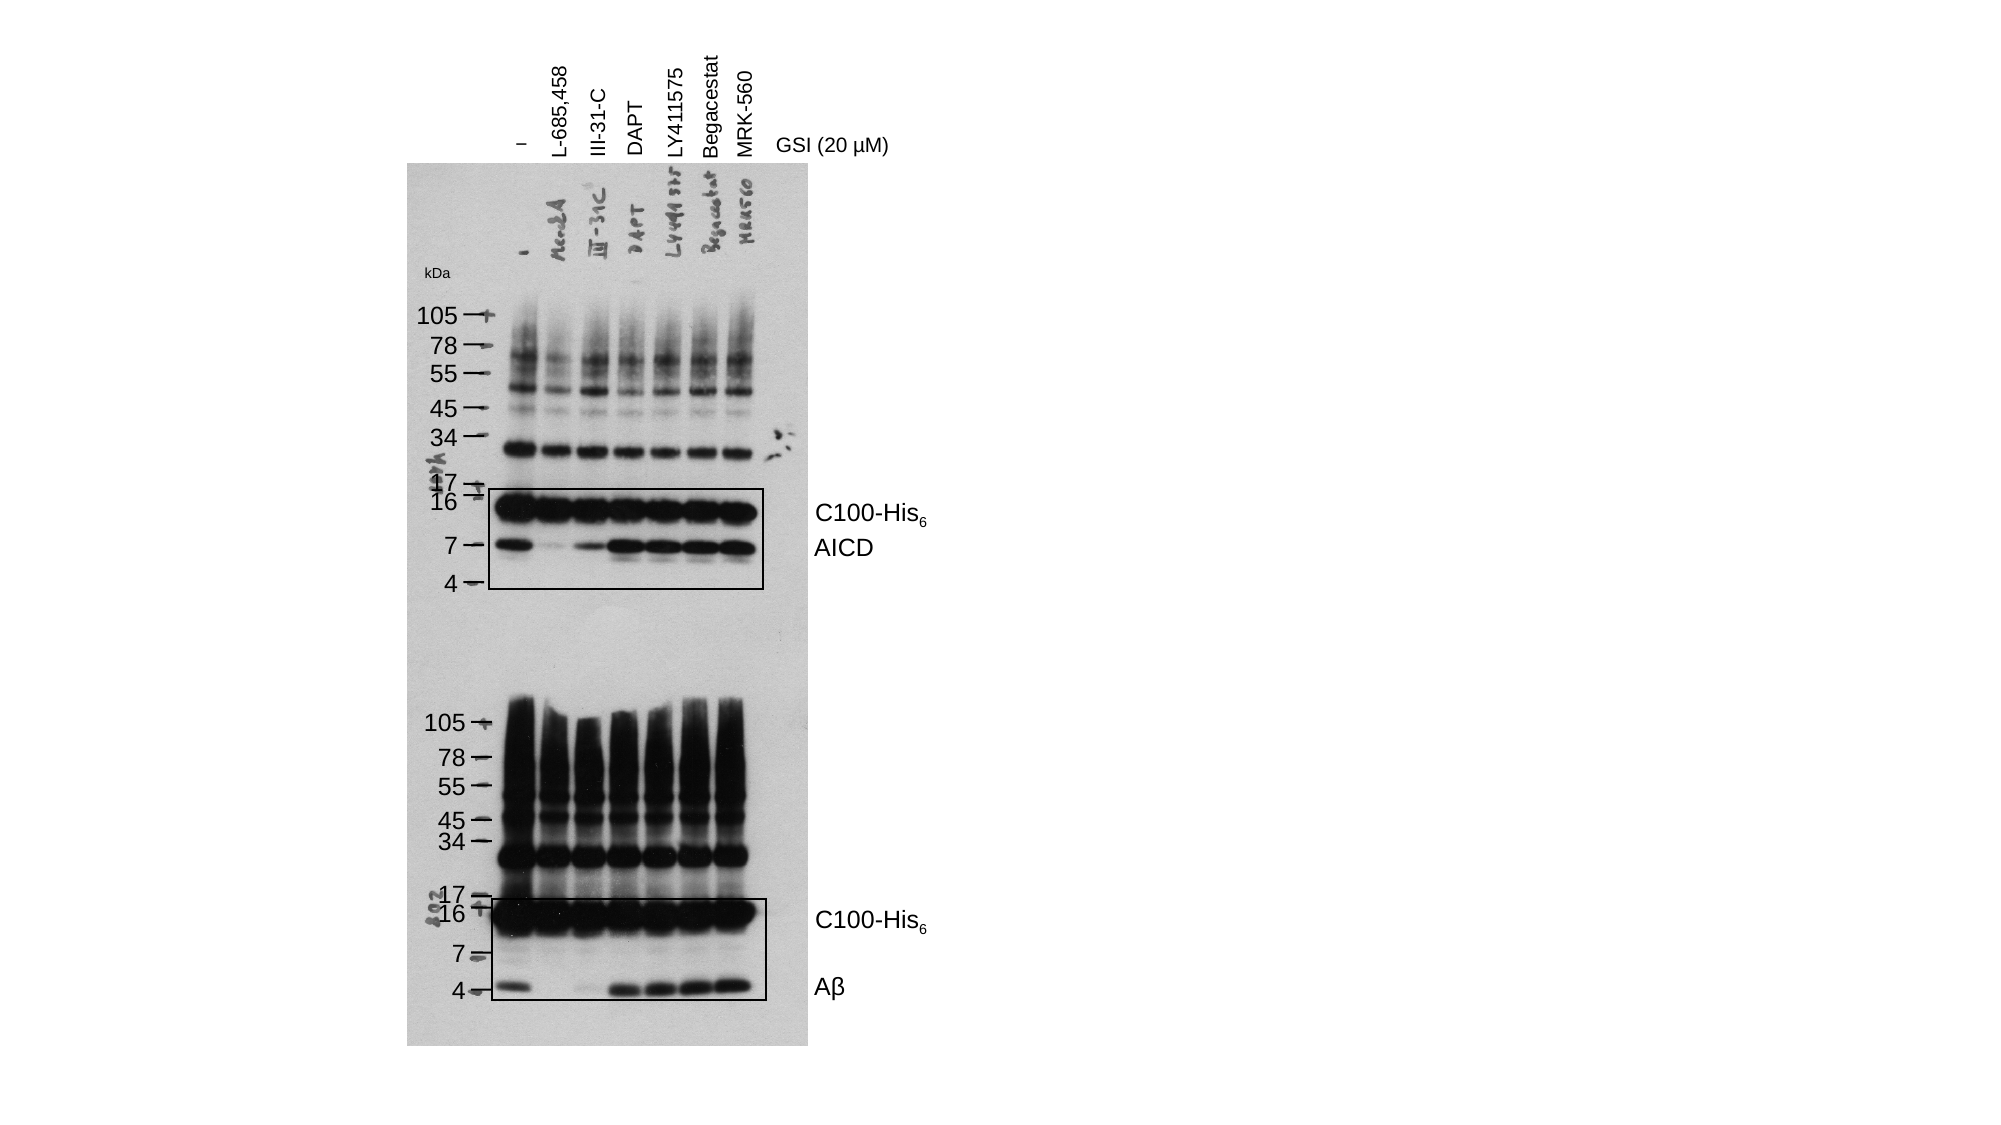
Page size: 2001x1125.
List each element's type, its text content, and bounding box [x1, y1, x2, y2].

text_box DAPT [621, 100, 647, 157]
text_box AICD [814, 531, 875, 562]
text_box − [500, 122, 543, 163]
text_box C100-His6 [814, 903, 928, 938]
text_box MRK-560 [730, 70, 756, 159]
text_box Aβ [814, 970, 846, 1001]
text_box L-685,458 [545, 65, 571, 159]
text_box III-31-C [584, 87, 610, 158]
picture [407, 163, 808, 1046]
text_box GSI (20 µM) [775, 131, 890, 157]
text_box LY411575 [661, 67, 687, 159]
text_box C100-His6 [814, 496, 928, 531]
text_box Begacestat [696, 55, 722, 160]
